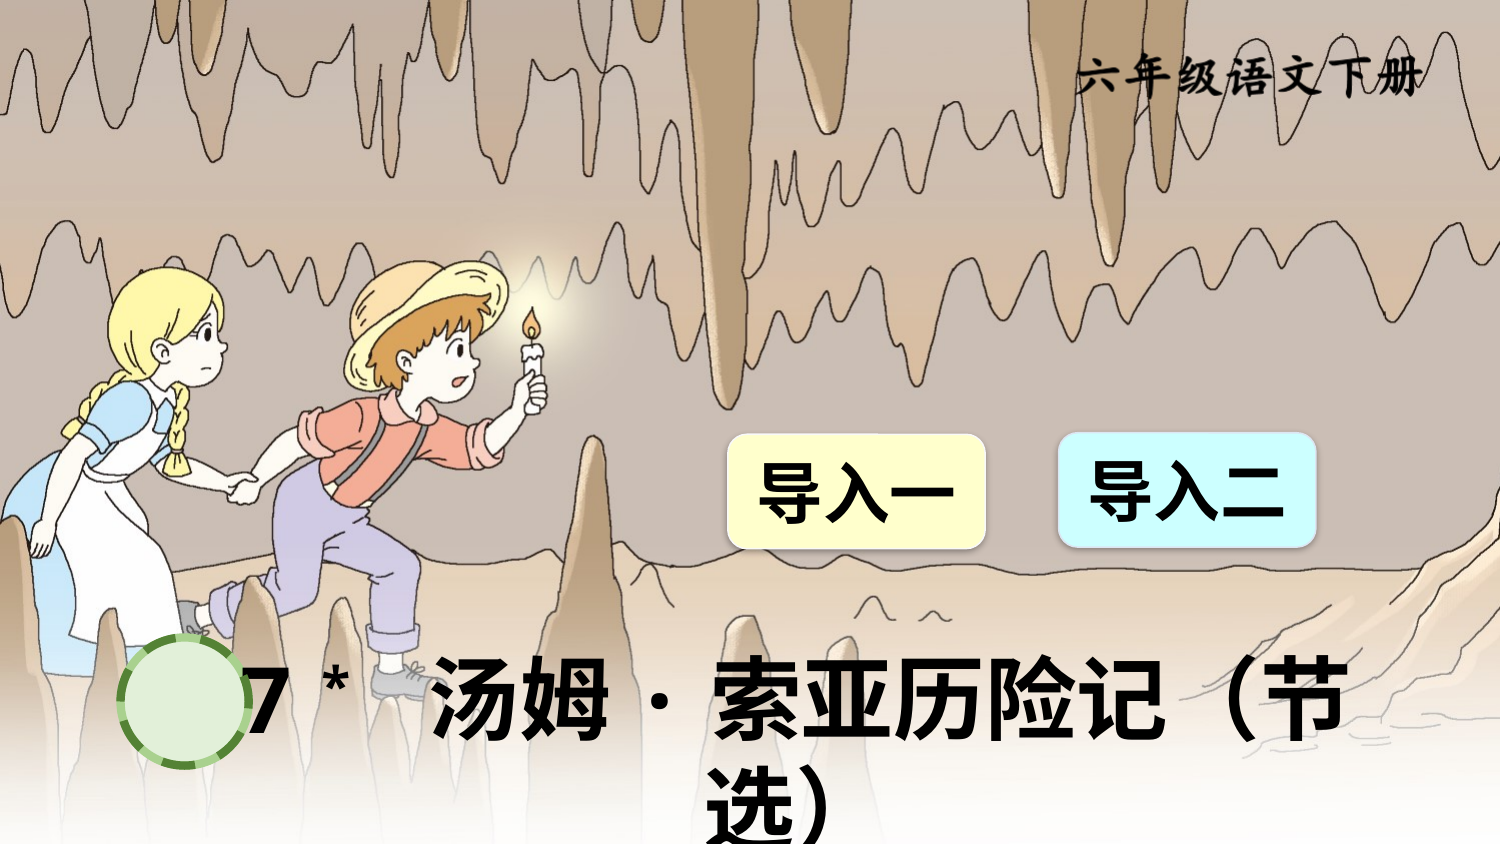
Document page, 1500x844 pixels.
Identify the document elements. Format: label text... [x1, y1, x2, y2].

text_box 导入一 [727, 433, 986, 550]
picture [0, 0, 1500, 844]
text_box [120, 634, 1446, 766]
text_box 导入二 [1057, 431, 1317, 548]
